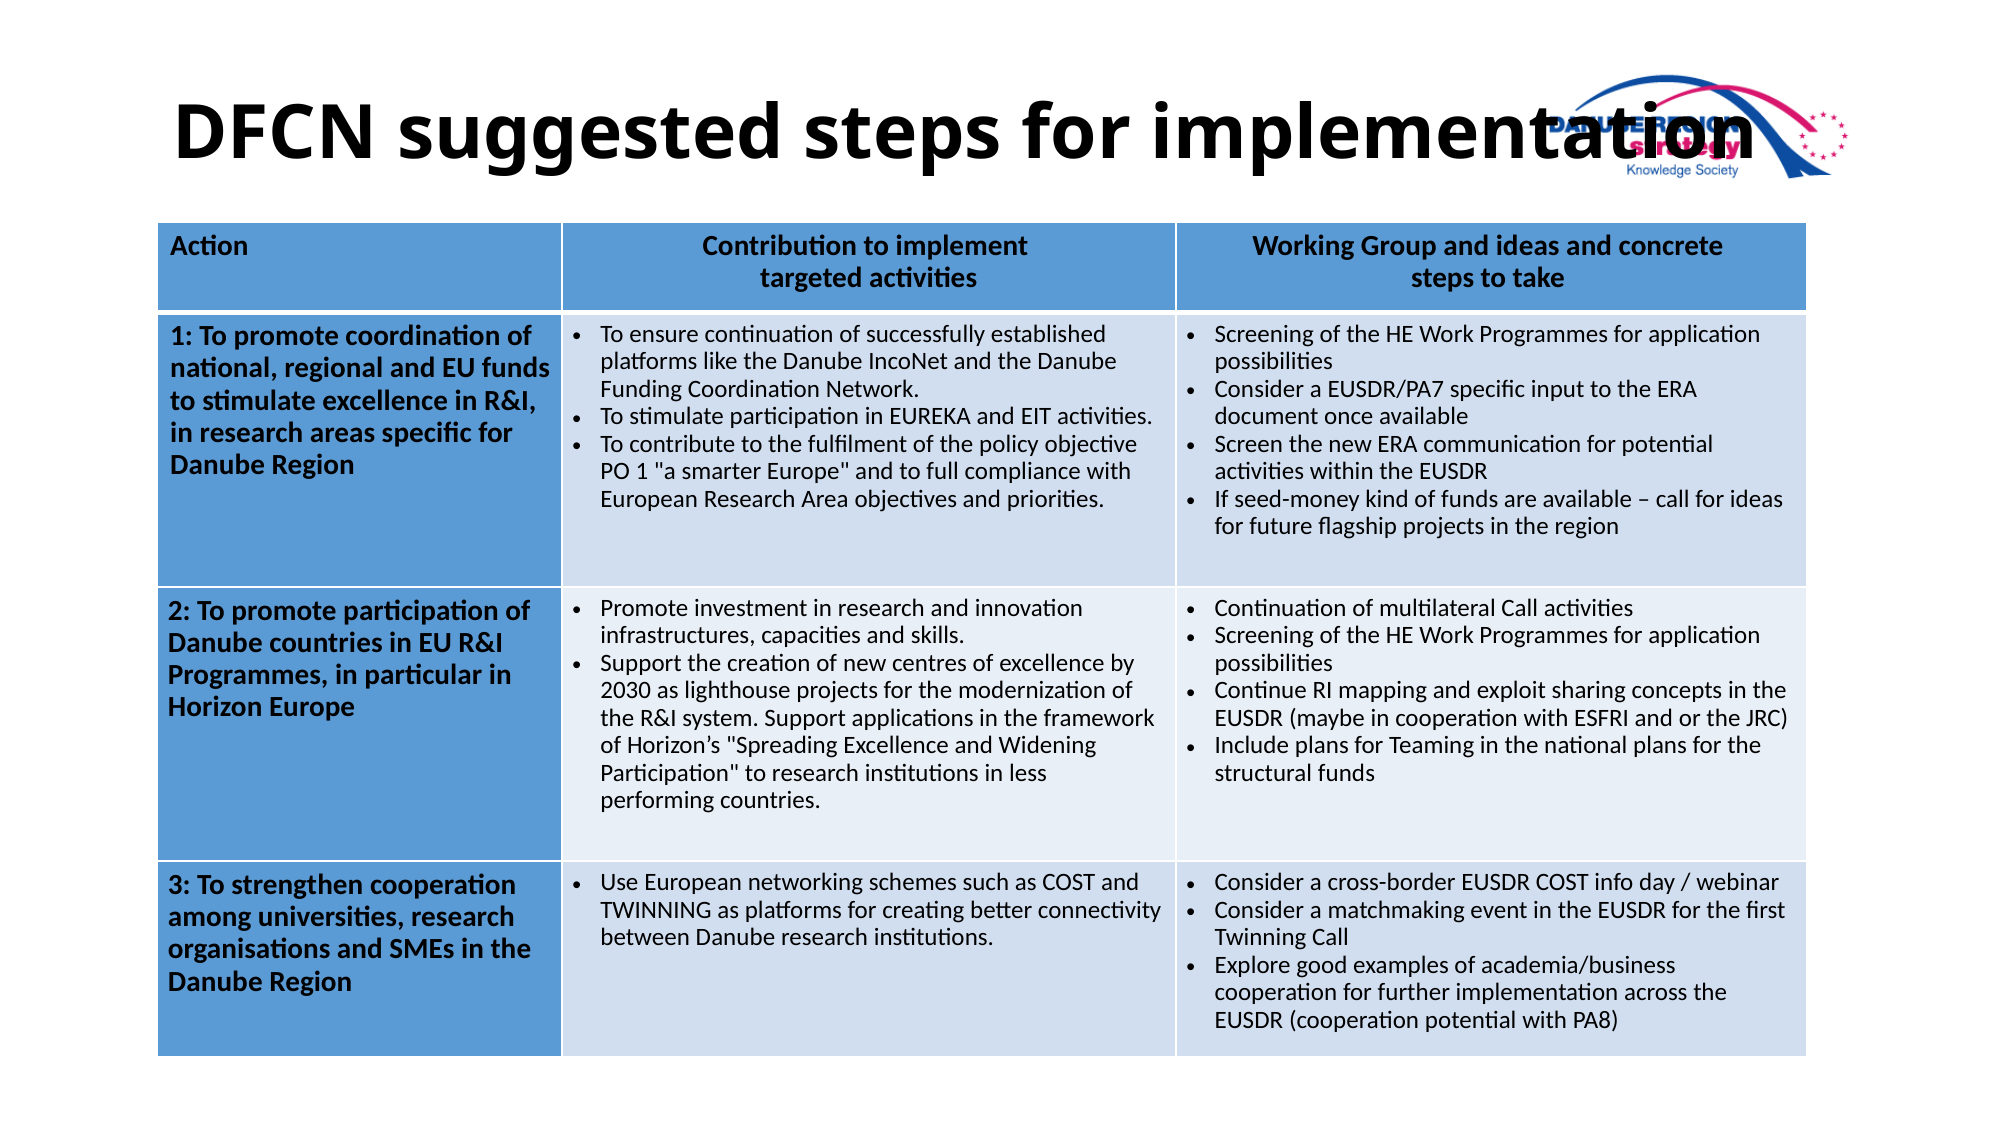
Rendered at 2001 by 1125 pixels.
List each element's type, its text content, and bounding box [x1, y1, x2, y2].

title DFCN suggested steps for implementation [157, 25, 1807, 221]
table_cell To ensure continuation of successfully established platforms like the Danube IncoNet and the Danube Funding Coordination Network. To stimulate participation in EUREKA and EIT activities. To contribute to the fulfilment of the policy objective PO 1 "a smarter Europe" and to full compliance with European Research Area objectives and priorities. [563, 315, 1175, 586]
table_cell Continuation of multilateral Call activities Screening of the HE Work Programmes for application possibilities Continue RI mapping and exploit sharing concepts in the EUSDR (maybe in cooperation with ESFRI and or the JRC) Include plans for Teaming in the national plans for the structural funds [1177, 588, 1806, 860]
table_header Action [158, 223, 561, 310]
table_cell 2: To promote participation of Danube countries in EU R&I Programmes, in particular in Horizon Europe [158, 588, 561, 860]
table_cell Use European networking schemes such as COST and TWINNING as platforms for creating better connectivity between Danube research institutions. [563, 862, 1175, 1056]
table_cell Screening of the HE Work Programmes for application possibilities Consider a EUSDR/PA7 specific input to the ERA document once available Screen the new ERA communication for potential activities within the EUSDR If seed-money kind of funds are available – call for ideas for future flagship projects in the region [1177, 315, 1806, 586]
table_cell Promote investment in research and innovation infrastructures, capacities and skills. Support the creation of new centres of excellence by 2030 as lighthouse projects for the modernization of the R&I system. Support applications in the framework of Horizon’s "Spreading Excellence and Widening Participation" to research institutions in less performing countries. [563, 588, 1175, 860]
table_cell 3: To strengthen cooperation among universities, research organisations and SMEs in the Danube Region [158, 862, 561, 1056]
table_cell 1: To promote coordination of national, regional and EU funds to stimulate excellence in R&I, in research areas specific for Danube Region [158, 315, 561, 586]
picture [1807, 59, 1863, 194]
table_header Contribution to implement targeted activities [563, 223, 1175, 310]
table_cell Consider a cross-border EUSDR COST info day / webinar Consider a matchmaking event in the EUSDR for the first Twinning Call Explore good examples of academia/business cooperation for further implementation across the EUSDR (cooperation potential with PA8) [1177, 862, 1806, 1056]
table_header Working Group and ideas and concrete steps to take [1177, 223, 1806, 310]
